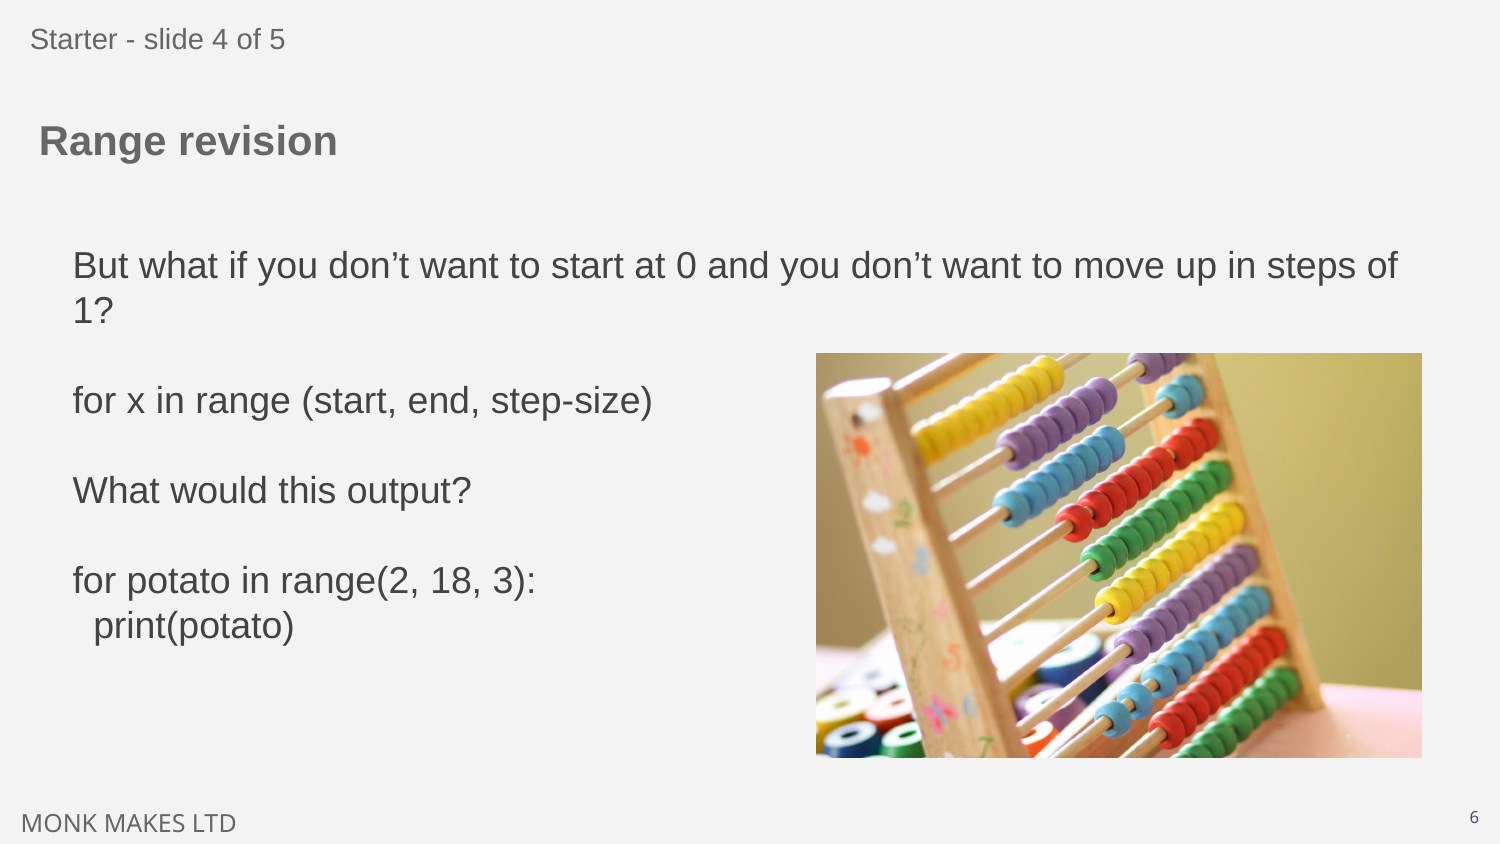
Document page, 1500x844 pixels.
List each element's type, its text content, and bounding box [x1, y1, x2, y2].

text_box But what if you don’t want to start at 0 and you don’t want to move up in steps of 1? for x in range (start, end, step-size) What would this output? for potato in range(2, 18, 3): print(potato) [57, 181, 1443, 793]
picture [815, 353, 1423, 758]
subtitle Starter - slide 4 of 5 [14, 0, 1500, 52]
title Range revision [23, 81, 1422, 198]
slide_number ‹#› [1448, 792, 1500, 844]
